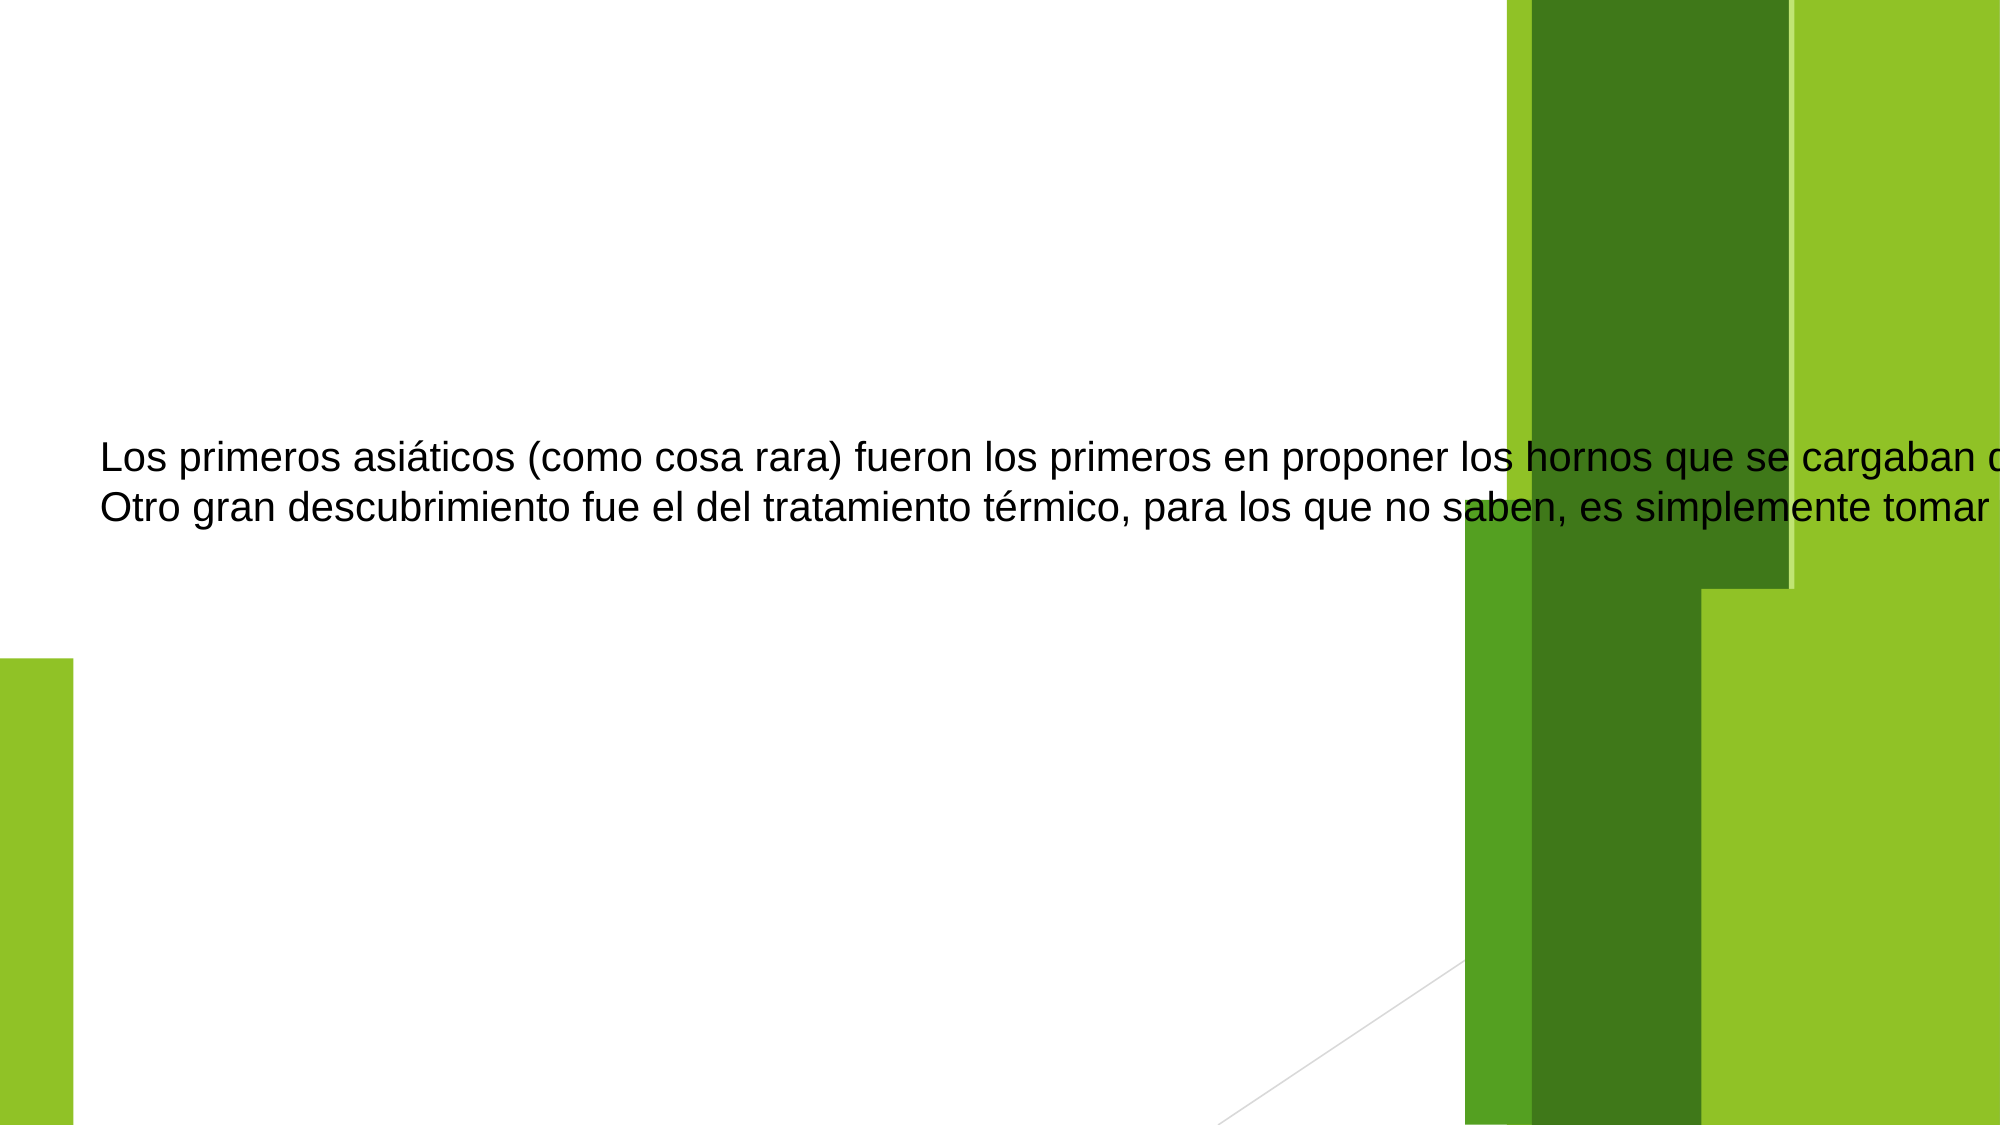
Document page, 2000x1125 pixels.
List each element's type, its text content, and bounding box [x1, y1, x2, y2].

text_box Los primeros asiáticos (como cosa rara) fueron los primeros en proponer los hornos que se cargaban desde la parte superior… como se hace en los hornos actuales. Otro gran descubrimiento fue el del tratamiento térmico, para los que no saben, es simplemente tomar un trozo de metal caliente pero sólido… como en las películas cuando se observa al herrero con un trozo de metal al rojo, trabajando en la fabricación de espadas, y luego las mete en agua fría. Eso en términos técnicos es lo que se denomina TEMPLE. Se tiene indicios que esta técnica se utilizaba desde el siglo VIII A.C. ya que aparecen comentarios acerca de esta técnica en LA ODISEA. [99, 44, 1406, 916]
